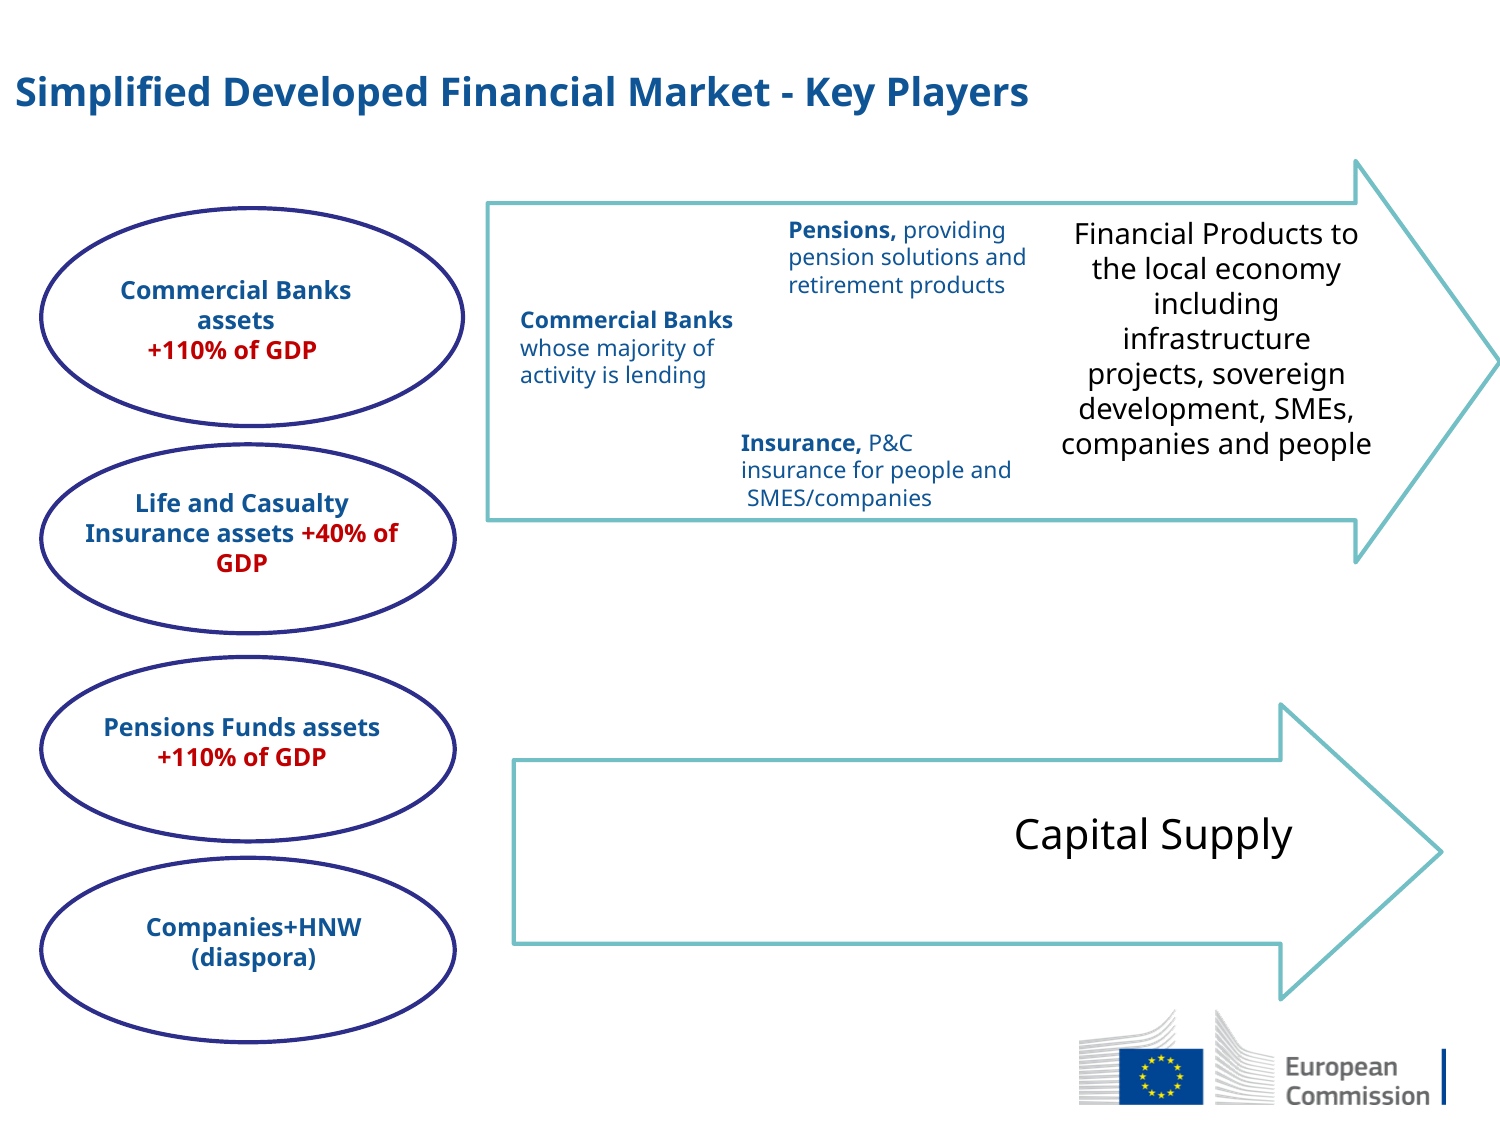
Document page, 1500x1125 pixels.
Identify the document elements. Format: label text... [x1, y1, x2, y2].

text_box Financial Products to the local economy including infrastructure projects, sovereign development, SMEs, companies and people [1045, 208, 1388, 468]
text_box Pensions, providing pension solutions and retirement products [773, 208, 1045, 326]
picture [1078, 1008, 1447, 1106]
text_box Capital Supply [759, 800, 1500, 866]
text_box Simplified Developed Financial Market - Key Players [0, 42, 1500, 114]
text_box [39, 654, 457, 844]
text_box Insurance, P&C insurance for people and SMES/companies [726, 420, 1028, 518]
text_box Commercial Banks assets +110% of GDP [64, 267, 408, 392]
text_box Life and Casualty Insurance assets +40% of GDP [64, 479, 419, 605]
text_box [39, 206, 466, 429]
text_box Commercial Banks whose majority of activity is lending [505, 298, 775, 396]
text_box Companies+HNW (diaspora) [100, 881, 408, 979]
text_box Pensions Funds assets +110% of GDP [64, 704, 420, 799]
text_box [419, 483, 457, 595]
text_box [39, 883, 457, 1045]
text_box [39, 492, 64, 585]
text_box [511, 702, 1430, 1002]
text_box [105, 855, 391, 881]
text_box [95, 605, 401, 636]
text_box [485, 158, 1500, 565]
text_box [83, 442, 413, 479]
